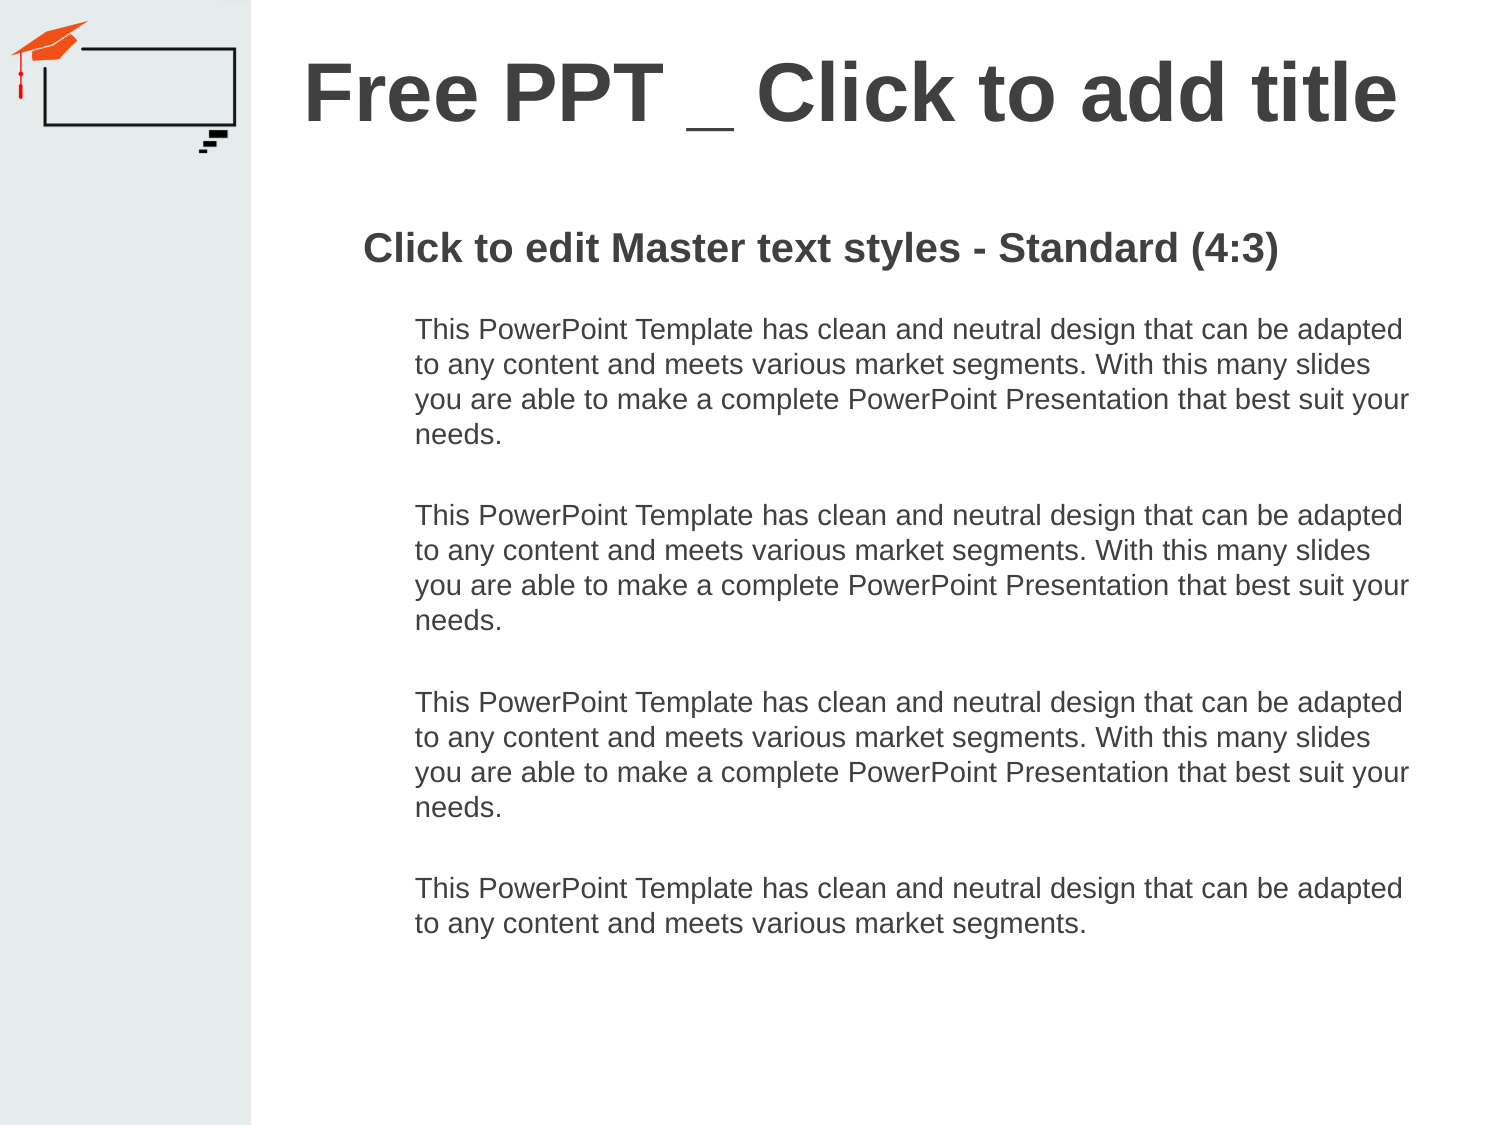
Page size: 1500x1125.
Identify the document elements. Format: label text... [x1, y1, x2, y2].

title Free PPT _ Click to add title [265, 0, 1500, 176]
list Click to edit Master text styles - Standard (4:3) [348, 208, 1425, 284]
list This PowerPoint Template has clean and neutral design that can be adapted to any content and meets various market segments. With this many slides you are able to make a complete PowerPoint Presentation that best suit your needs. This PowerPoint Template has clean and neutral design that can be adapted to any content and meets various market segments. With this many slides you are able to make a complete PowerPoint Presentation that best suit your needs. This PowerPoint Template has clean and neutral design that can be adapted to any content and meets various market segments. With this many slides you are able to make a complete PowerPoint Presentation that best suit your needs. This PowerPoint Template has clean and neutral design that can be adapted to any content and meets various market segments. [350, 302, 1427, 984]
picture [0, 0, 1500, 1125]
